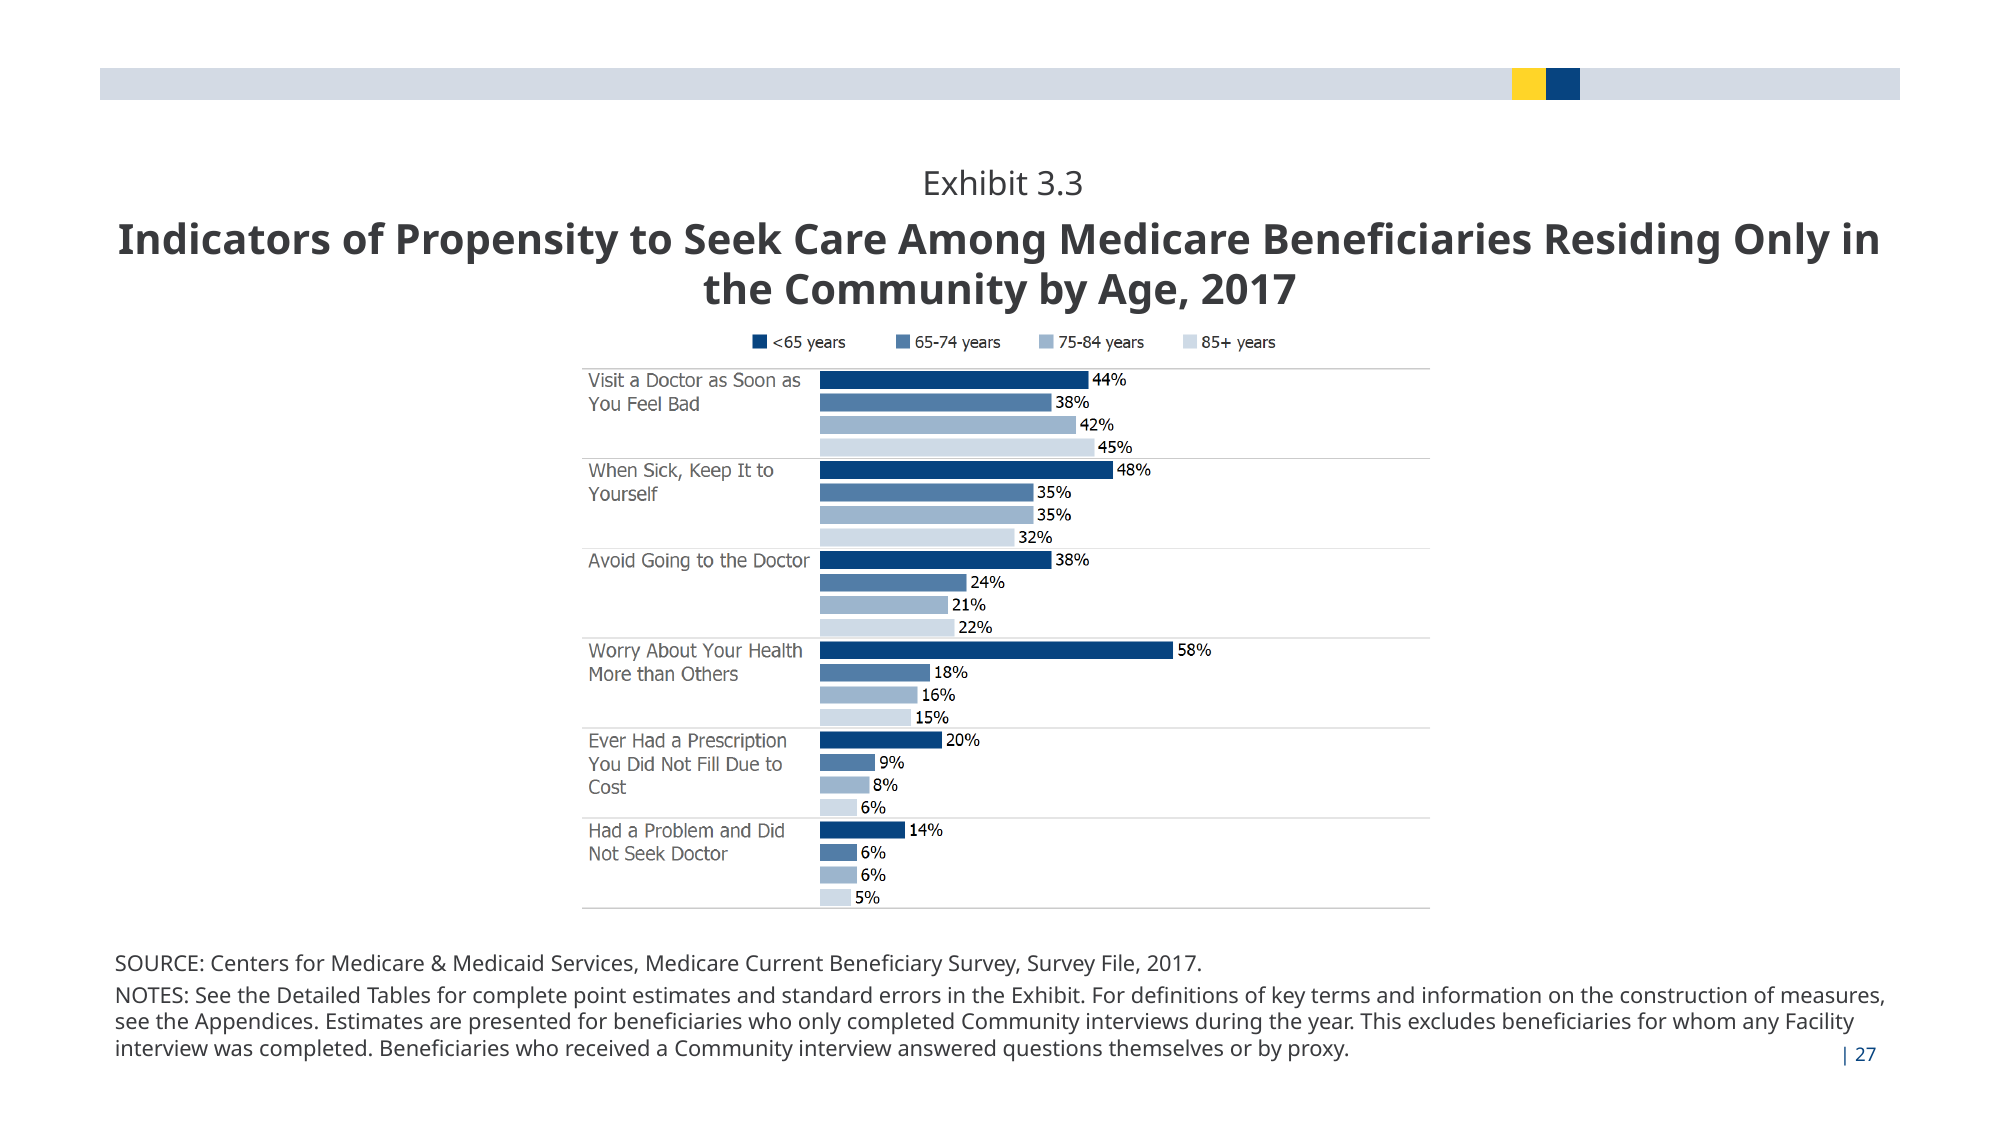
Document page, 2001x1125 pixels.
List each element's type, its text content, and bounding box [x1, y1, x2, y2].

list SOURCE: Centers for Medicare & Medicaid Services, Medicare Current Beneficiary Survey, Survey File, 2017. NOTES: See the Detailed Tables for complete point estimates and standard errors in the Exhibit. For definitions of key terms and information on the construction of measures, see the Appendices. Estimates are presented for beneficiaries who only completed Community interviews during the year. This excludes beneficiaries for whom any Facility interview was completed. Beneficiaries who received a Community interview answered questions themselves or by proxy. [99, 941, 1900, 1067]
title Exhibit 3.3 [99, 154, 1900, 213]
picture [570, 321, 1442, 916]
list Indicators of Propensity to Seek Care Among Medicare Beneficiaries Residing Only in the Community by Age, 2017 [99, 213, 1900, 300]
